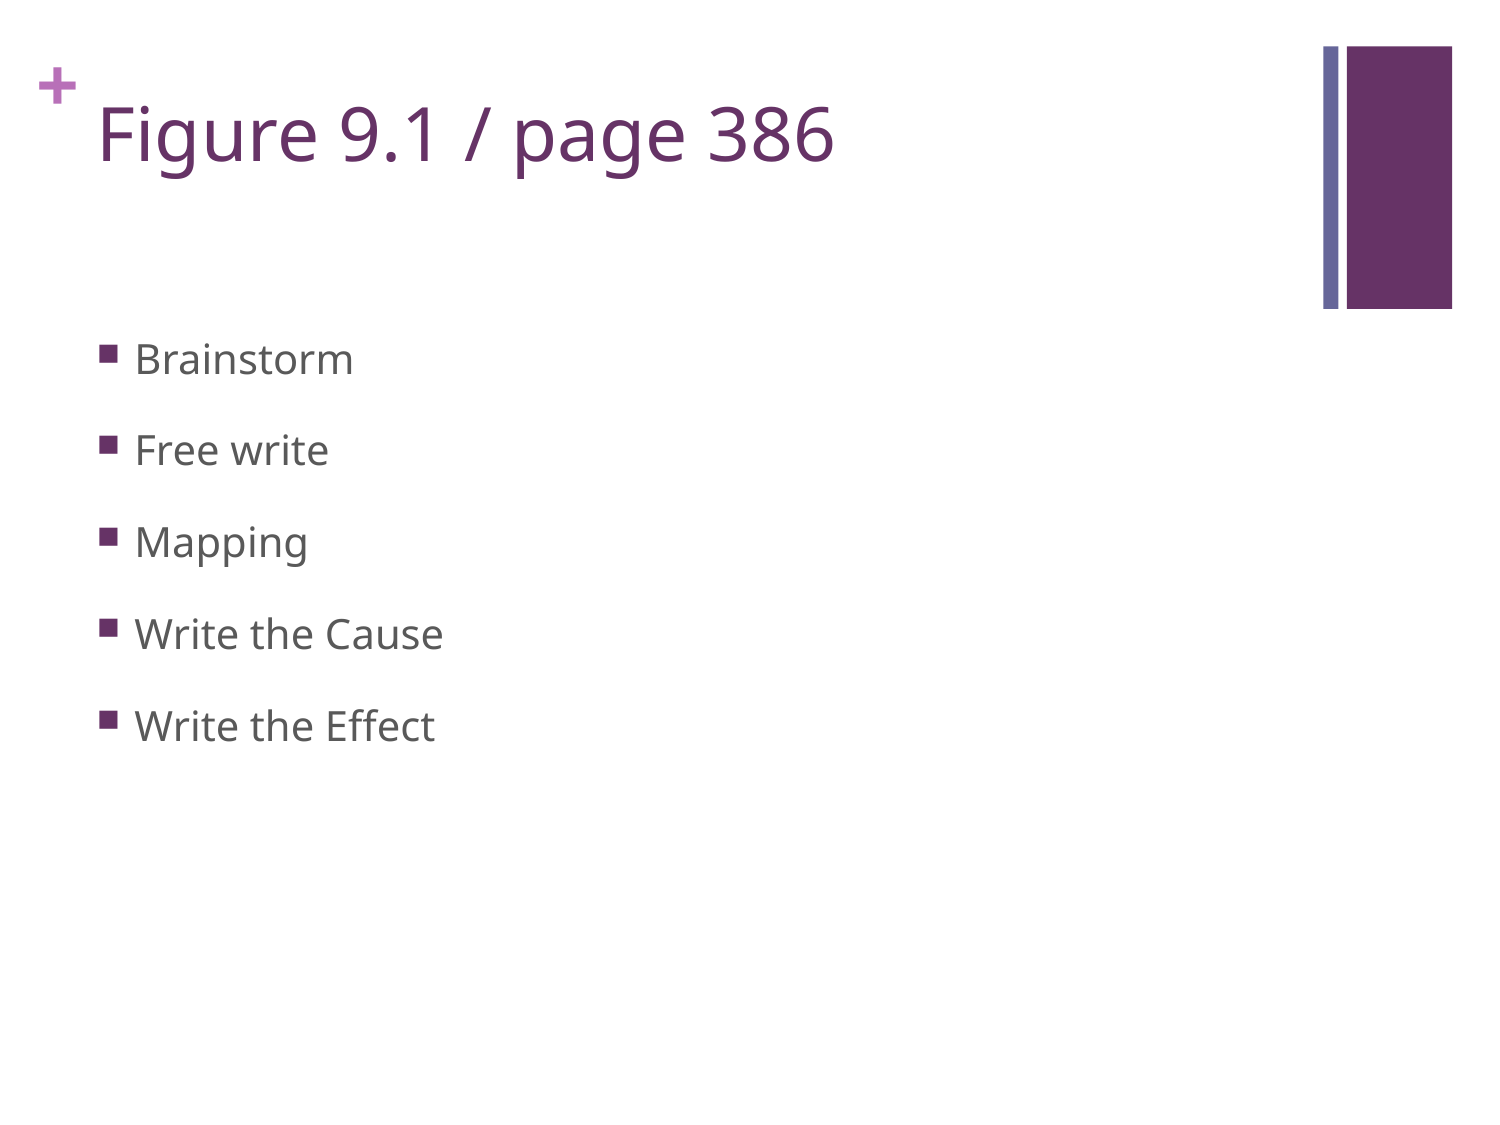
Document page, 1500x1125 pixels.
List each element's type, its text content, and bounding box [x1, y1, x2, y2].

title Figure 9.1 / page 386 [81, 79, 1322, 263]
list Brainstorm Free write Mapping Write the Cause Write the Effect [81, 324, 1322, 1005]
